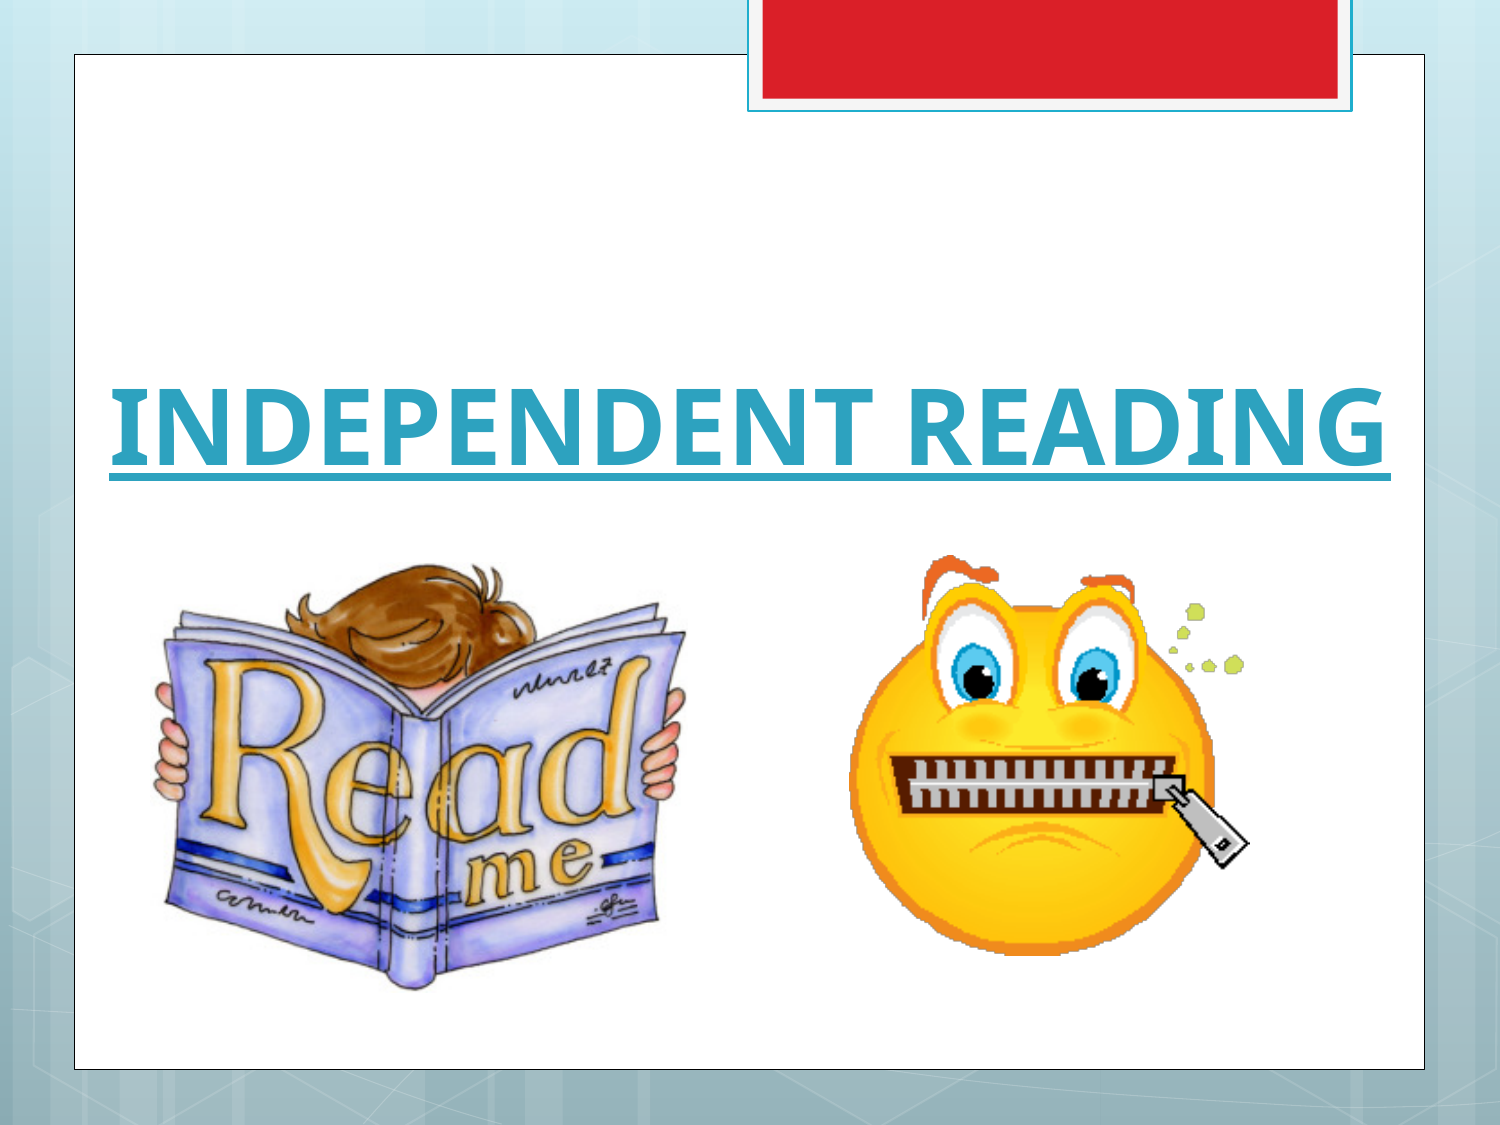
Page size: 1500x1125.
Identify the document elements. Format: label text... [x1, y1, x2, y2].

picture [149, 562, 688, 993]
title INDEPENDENT READING [75, 337, 1425, 494]
picture [849, 555, 1251, 956]
